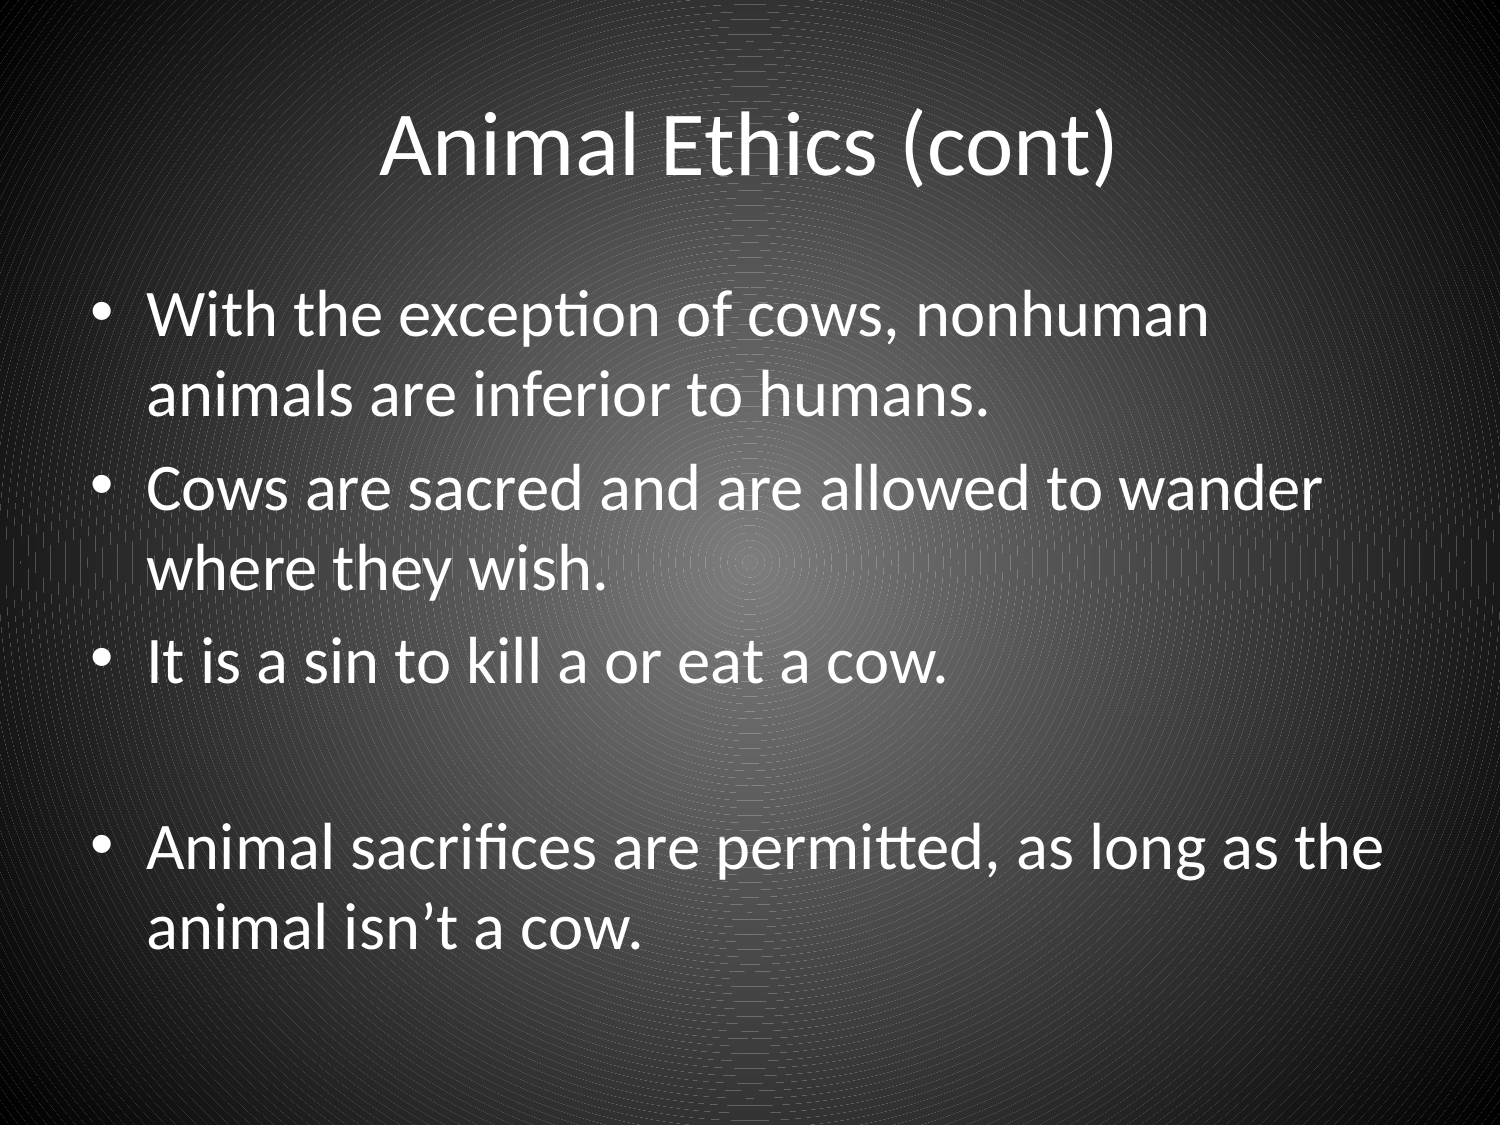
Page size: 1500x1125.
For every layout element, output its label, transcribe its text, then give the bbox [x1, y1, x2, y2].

list With the exception of cows, nonhuman animals are inferior to humans. Cows are sacred and are allowed to wander where they wish. It is a sin to kill a or eat a cow. Animal sacrifices are permitted, as long as the animal isn’t a cow. [75, 262, 1425, 1005]
title Animal Ethics (cont) [75, 45, 1425, 233]
